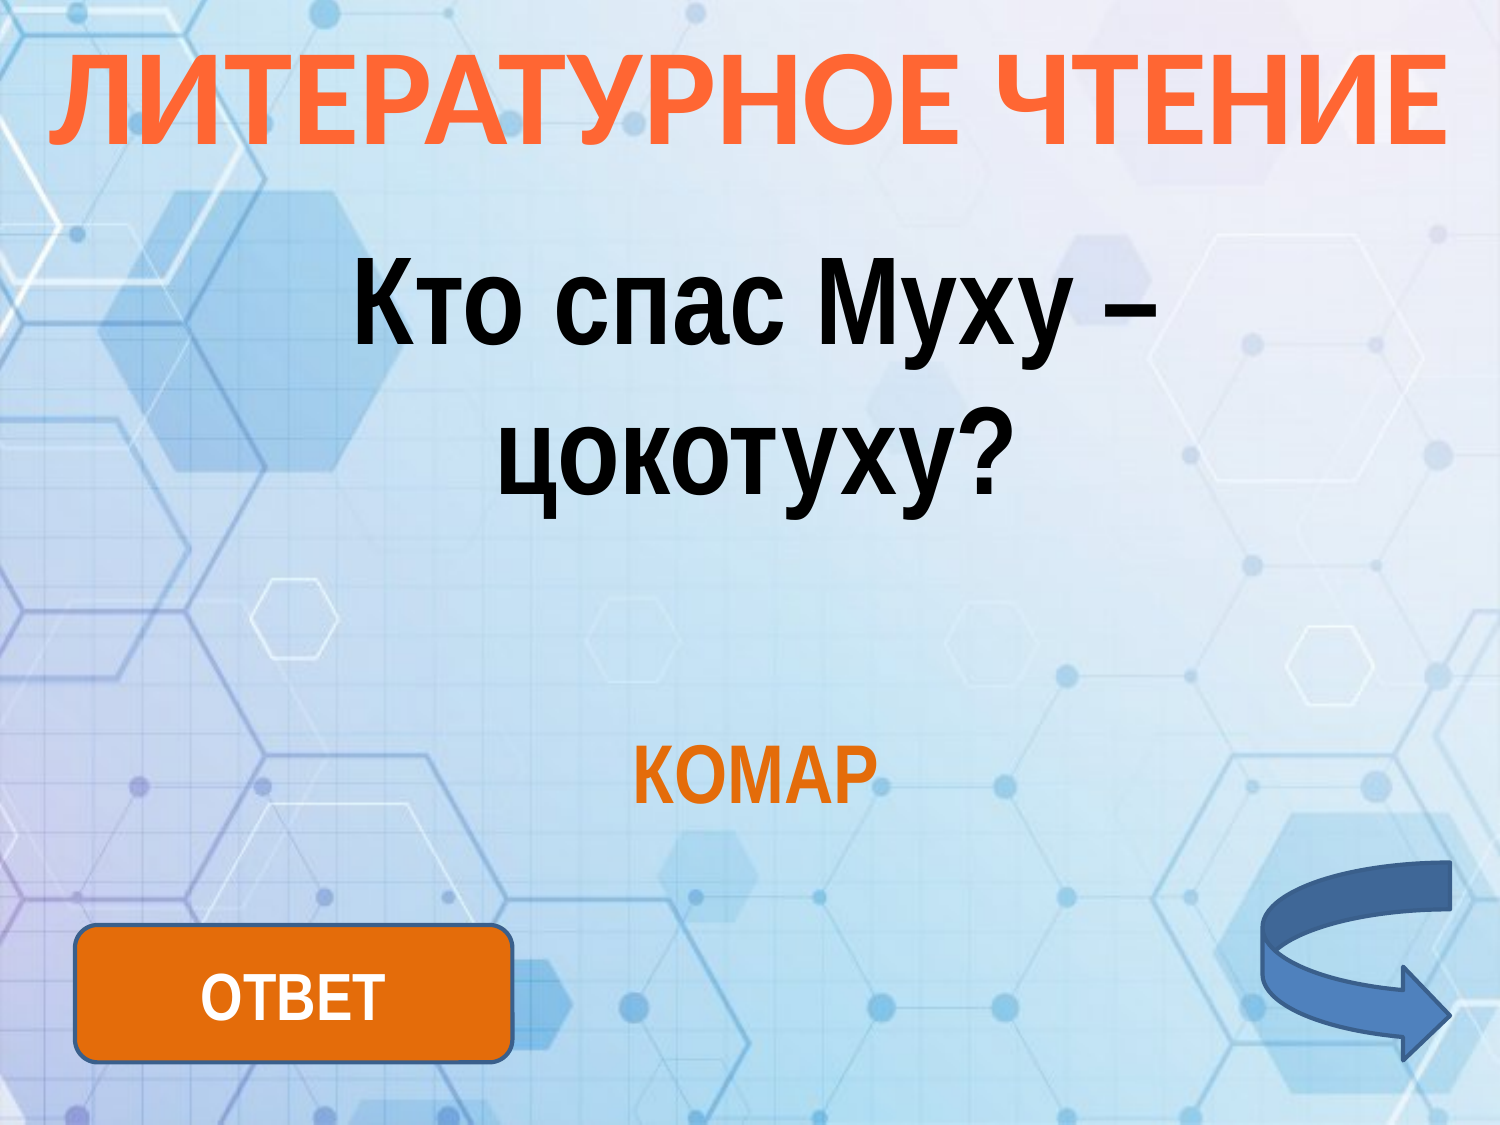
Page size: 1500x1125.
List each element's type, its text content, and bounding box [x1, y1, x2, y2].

text_box ЛИТЕРАТУРНОЕ ЧТЕНИЕ [0, 0, 1500, 180]
text_box [1260, 860, 1453, 1063]
text_box ОТВЕТ [72, 922, 515, 1065]
text_box Кто спас Муху – цокотуху? [162, 212, 1350, 608]
picture [0, 180, 1500, 1125]
text_box КОМАР [287, 712, 1225, 828]
